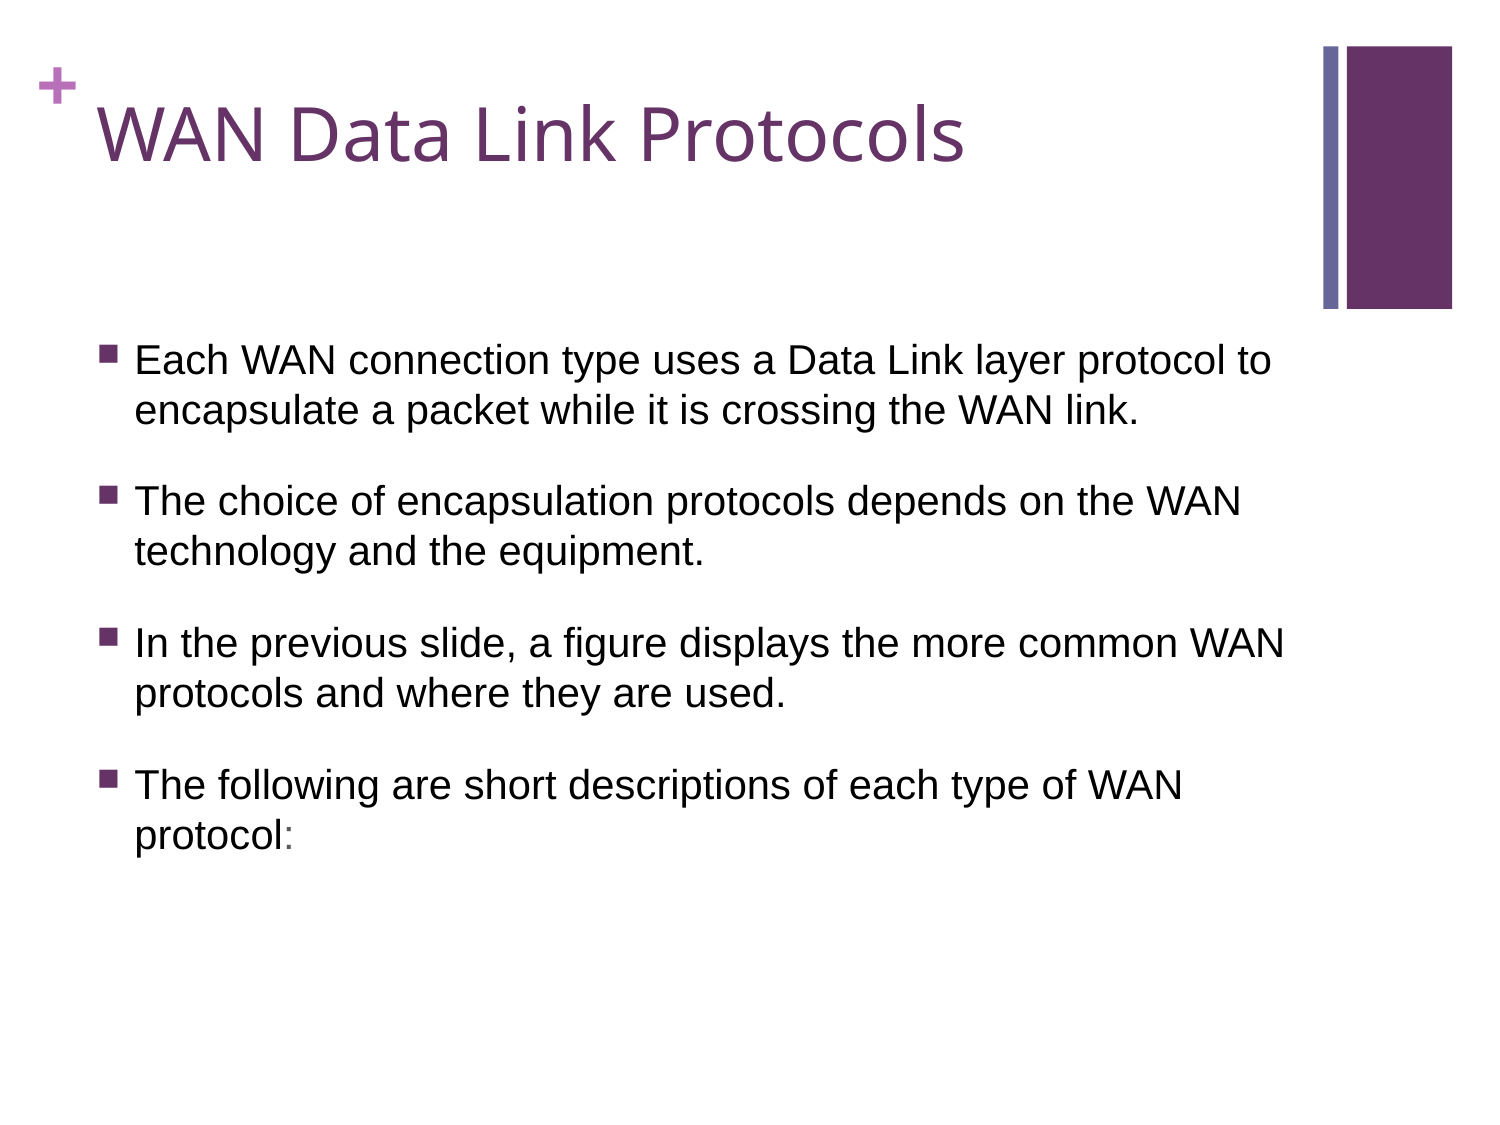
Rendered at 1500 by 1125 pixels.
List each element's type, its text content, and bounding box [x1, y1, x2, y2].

list Each WAN connection type uses a Data Link layer protocol to encapsulate a packet while it is crossing the WAN link. The choice of encapsulation protocols depends on the WAN technology and the equipment. In the previous slide, a figure displays the more common WAN protocols and where they are used. The following are short descriptions of each type of WAN protocol: [81, 324, 1322, 1005]
title WAN Data Link Protocols [81, 79, 1322, 263]
